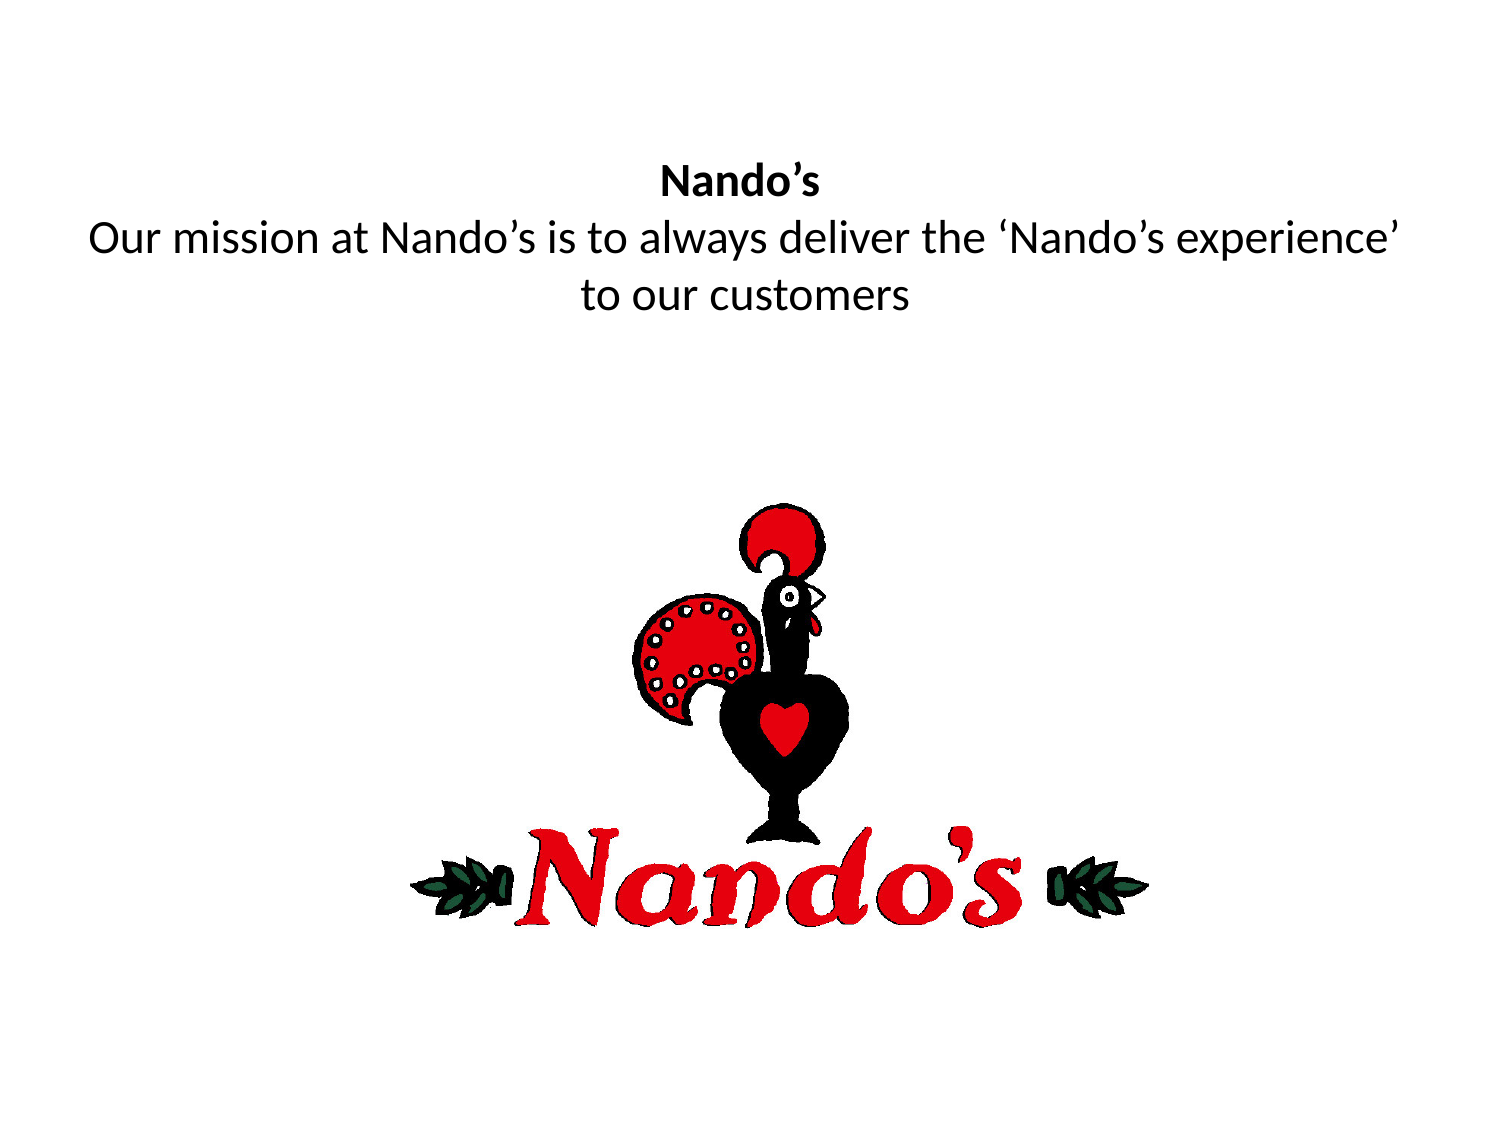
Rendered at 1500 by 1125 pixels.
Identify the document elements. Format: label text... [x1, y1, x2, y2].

title Nando’s Our mission at Nando’s is to always deliver the ‘Nando’s experience’ to our customers [70, 140, 1421, 329]
picture [409, 503, 1149, 945]
